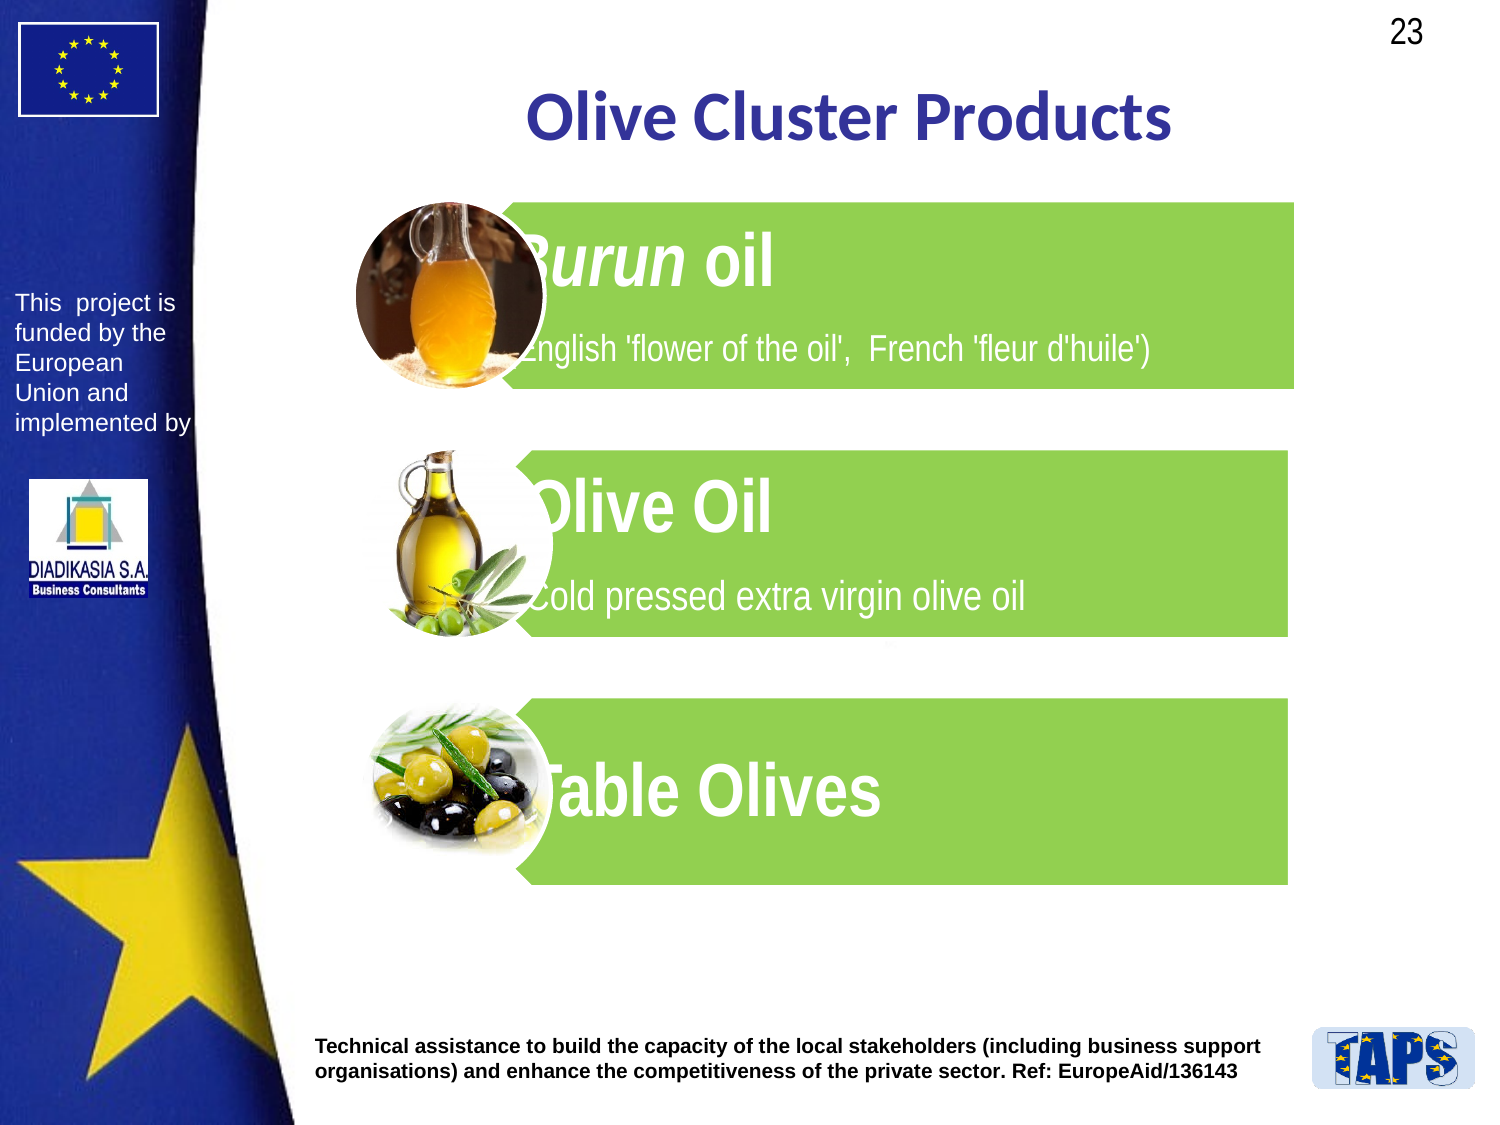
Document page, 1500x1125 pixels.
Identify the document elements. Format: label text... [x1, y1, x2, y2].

picture [0, 0, 1500, 1125]
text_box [212, 199, 1438, 888]
title Olive Cluster Products [237, 61, 1463, 163]
